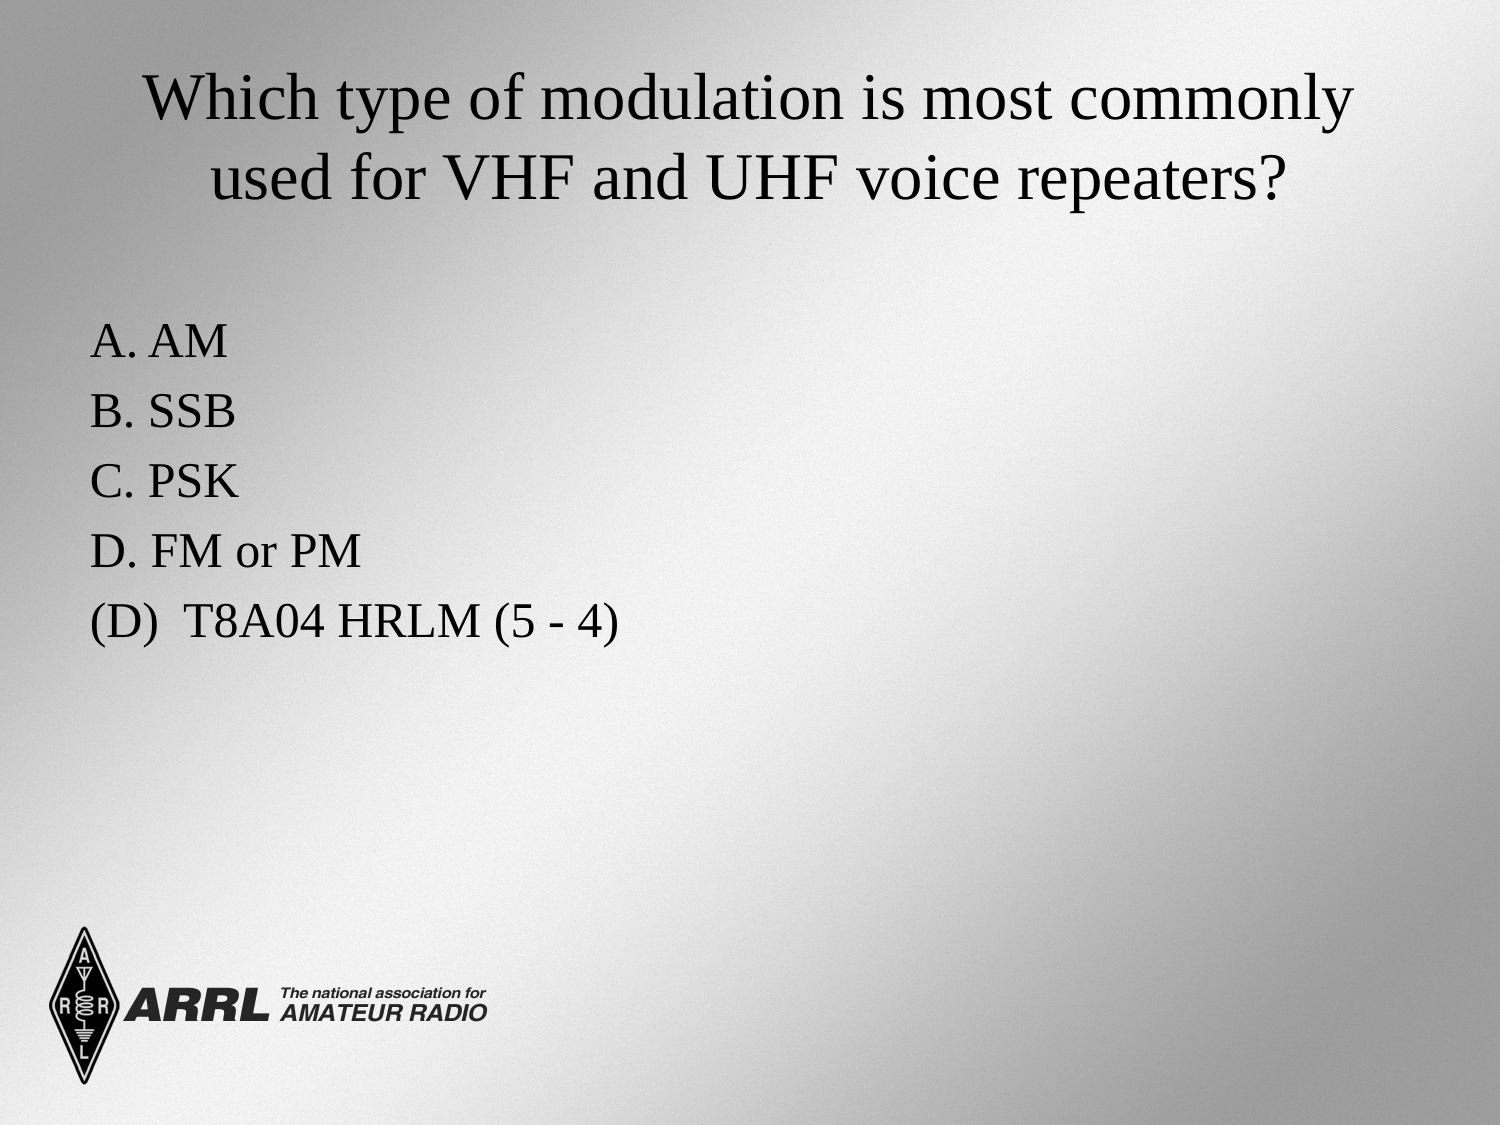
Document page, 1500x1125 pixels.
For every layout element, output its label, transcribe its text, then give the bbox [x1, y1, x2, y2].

title Which type of modulation is most commonly used for VHF and UHF voice repeaters? [75, 45, 1425, 233]
list A. AM B. SSB C. PSK D. FM or PM (D) T8A04 HRLM (5 - 4) [75, 299, 1425, 1005]
picture [0, 0, 1500, 1125]
